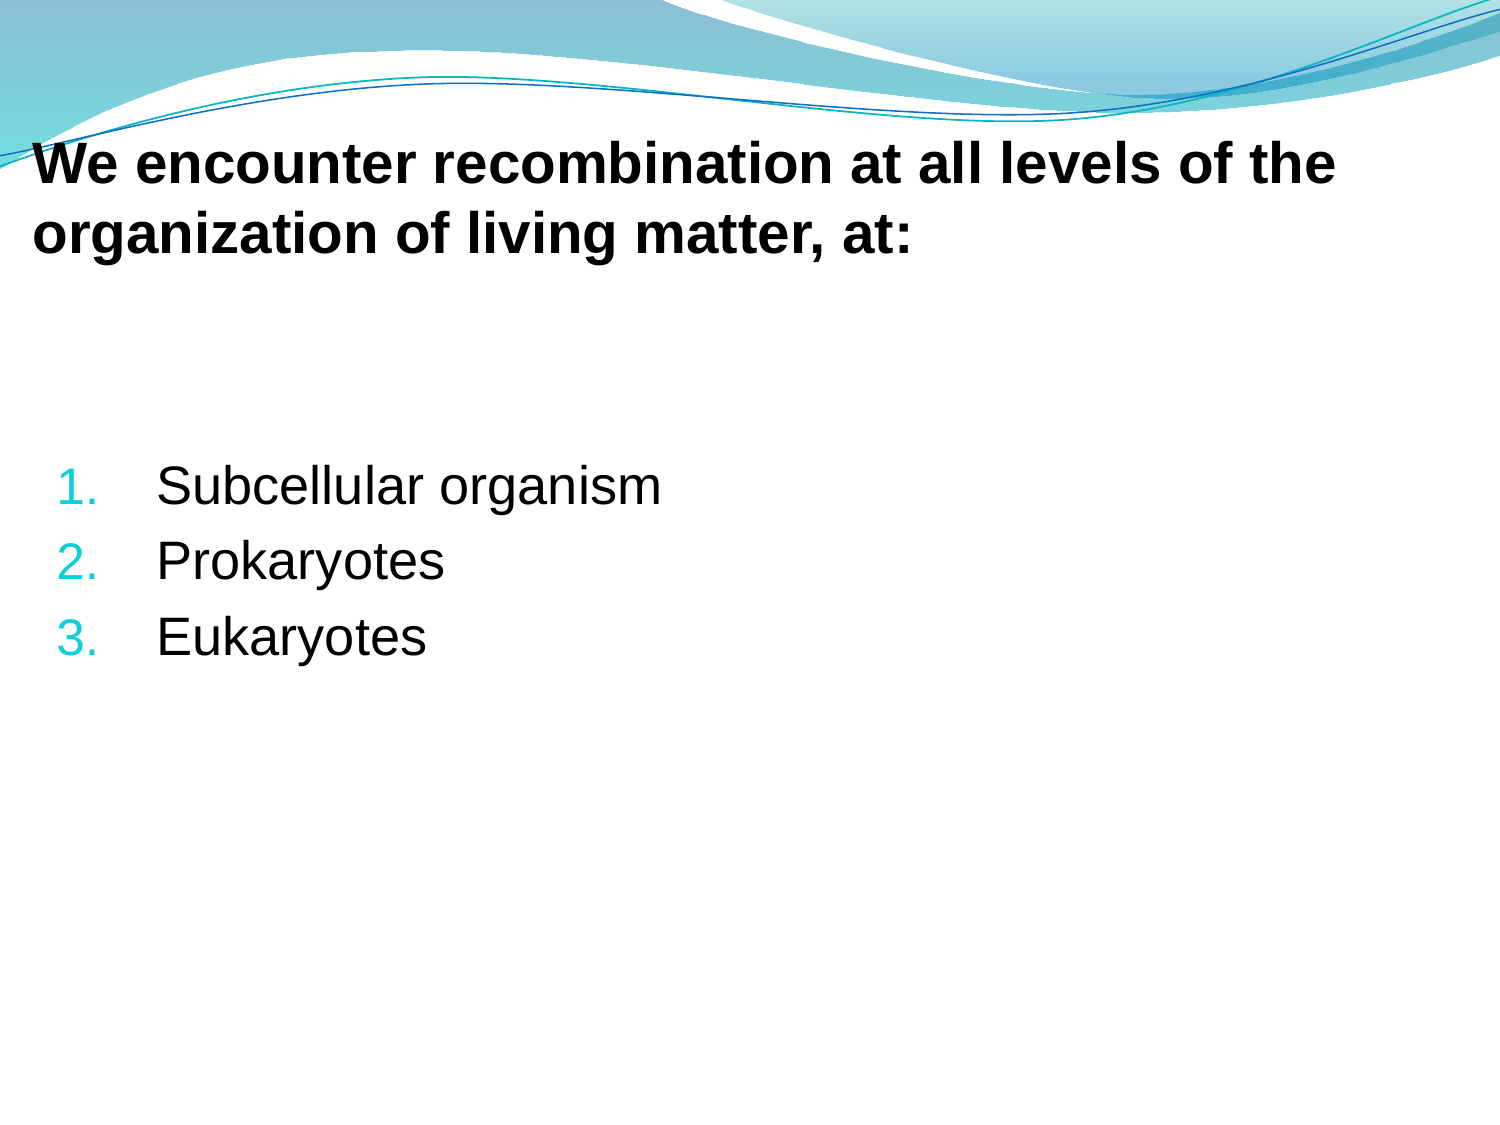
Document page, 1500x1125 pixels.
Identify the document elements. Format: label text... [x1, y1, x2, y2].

title We encounter recombination at all levels of the organization of living matter, at: [17, 101, 1477, 290]
list Subcellular organism Prokaryotes Eukaryotes [41, 290, 1392, 1029]
